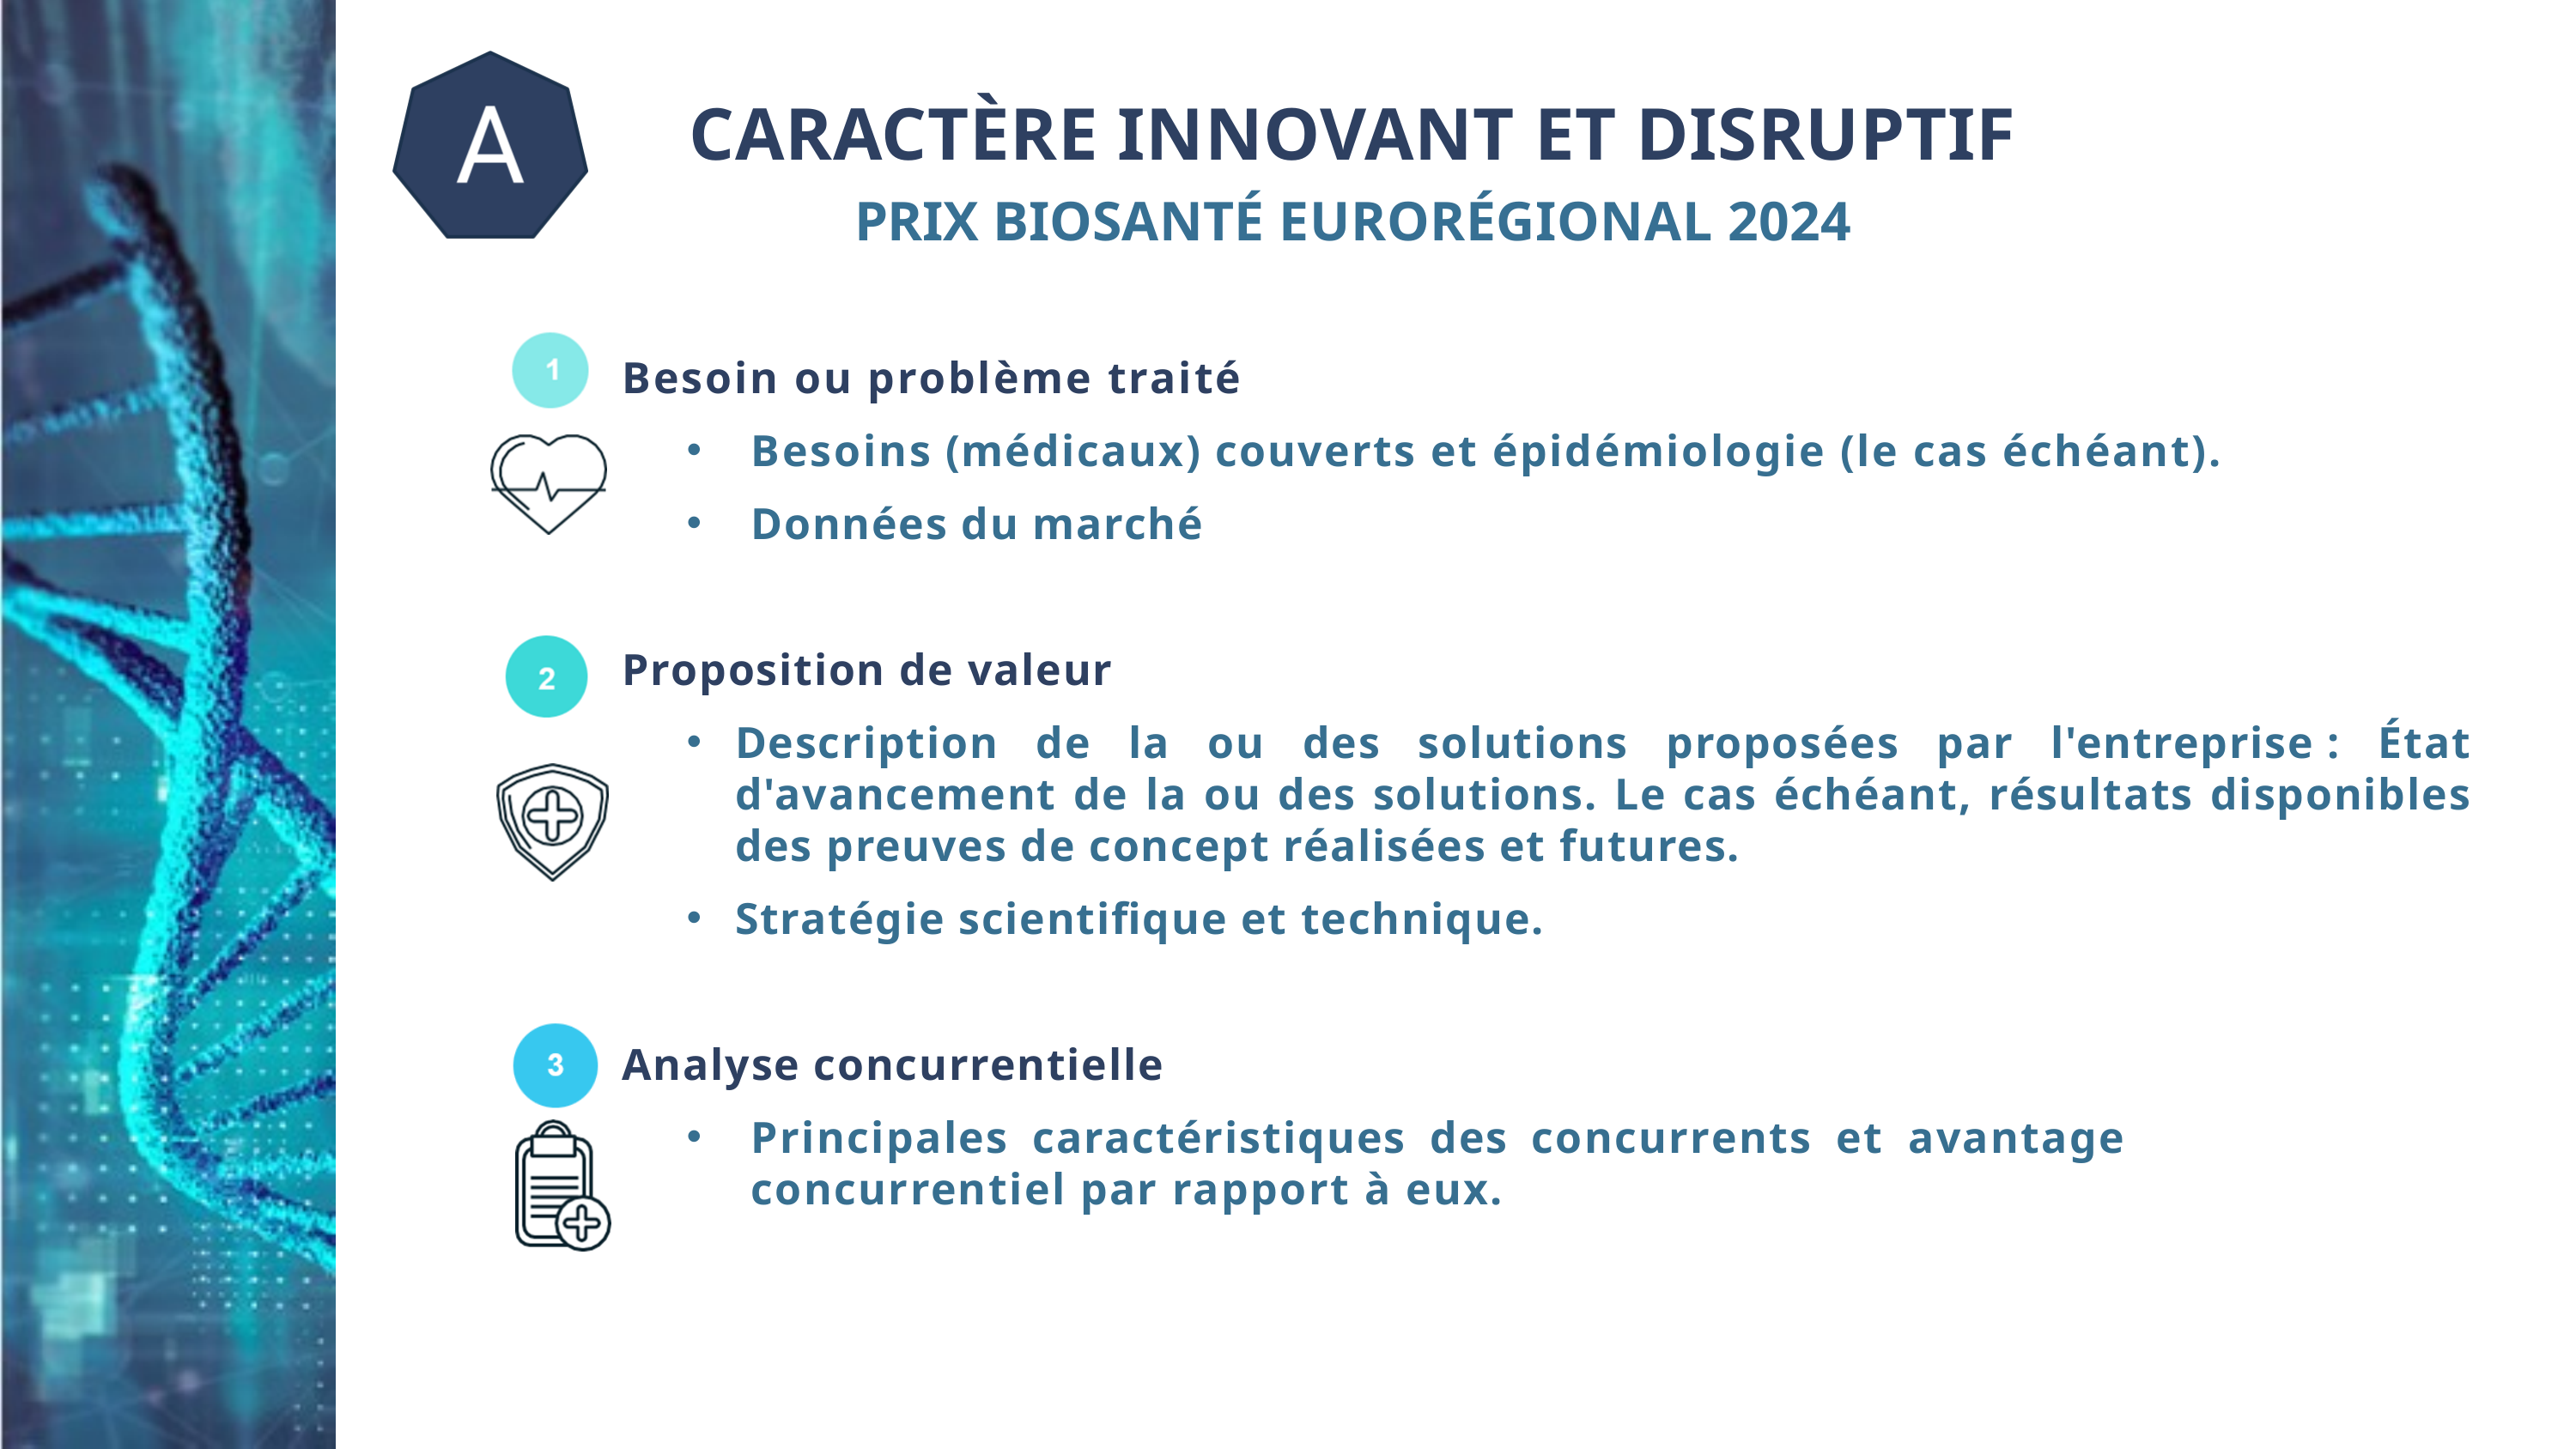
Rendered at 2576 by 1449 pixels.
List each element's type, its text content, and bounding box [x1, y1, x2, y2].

picture [514, 1119, 611, 1252]
text_box Besoin ou problème traité Besoins (médicaux) couverts et épidémiologie (le cas échéant). Données du marché Proposition de valeur Description de la ou des solutions proposées par l'entreprise : État d'avancement de la ou des solutions. Le cas échéant, résultats disponibles des preuves de concept réalisées et futures. Stratégie scientifique et technique. Analyse concurrentielle Principales caractéristiques des concurrents et avantage concurrentiel par rapport à eux. [620, 349, 2475, 1287]
picture [501, 627, 598, 724]
picture [389, 47, 591, 276]
picture [490, 433, 607, 535]
picture [495, 316, 593, 413]
picture [504, 1016, 602, 1111]
picture [0, 0, 336, 1449]
title CARACTÈRE INNOVANT ET DISRUPTIF PRIX BIOSANTÉ EURORÉGIONAL 2024 [620, 70, 2087, 330]
picture [496, 762, 610, 882]
